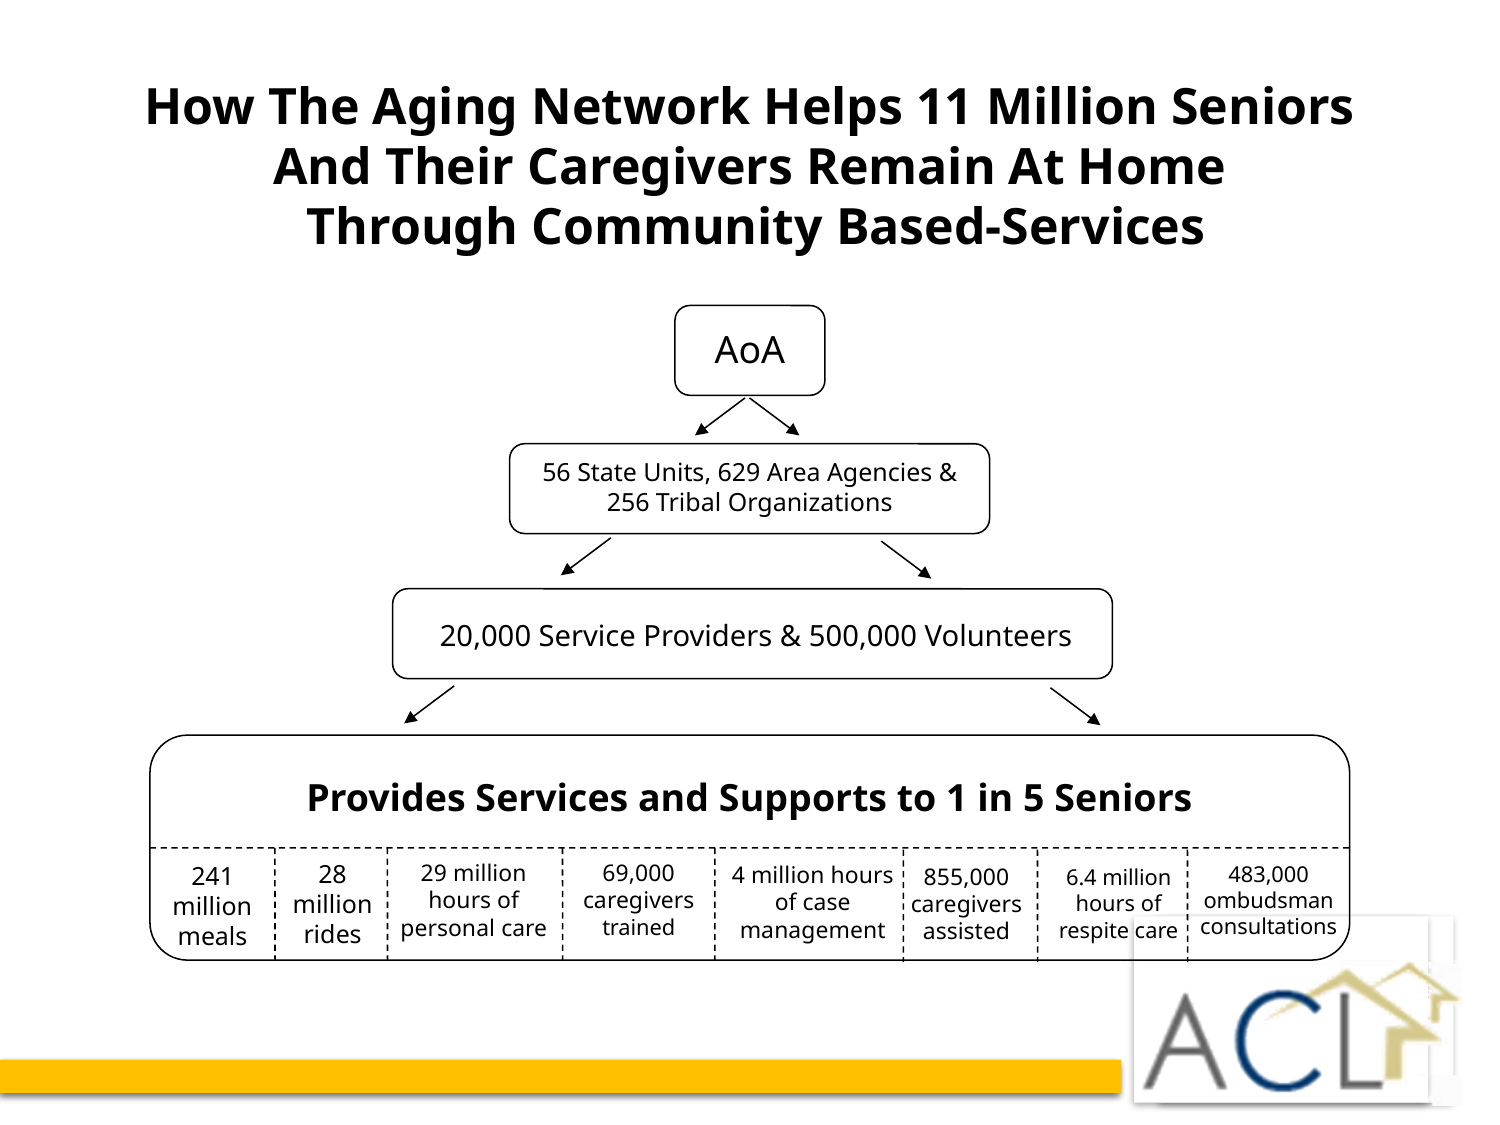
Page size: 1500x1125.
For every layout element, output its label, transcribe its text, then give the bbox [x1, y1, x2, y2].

text_box [112, 37, 1375, 163]
text_box [150, 735, 1349, 766]
text_box [404, 685, 455, 724]
text_box [175, 947, 1341, 961]
text_box 6.4 million hours of respite care [1025, 856, 1213, 950]
text_box 241 million meals [150, 853, 275, 958]
text_box AoA [687, 318, 813, 379]
picture [1121, 951, 1463, 1106]
text_box [749, 397, 800, 436]
text_box 29 million hours of personal care [380, 851, 562, 949]
text_box [1050, 687, 1101, 726]
text_box [881, 541, 932, 579]
text_box [392, 588, 1113, 679]
text_box 4 million hours of case management [708, 853, 918, 951]
text_box 69,000 caregivers trained [545, 851, 714, 948]
title How The Aging Network Helps 11 Million Seniors And Their Caregivers Remain At Home Through Community Based-Services [49, 82, 1463, 248]
text_box [149, 826, 1350, 924]
text_box [509, 450, 990, 534]
text_box [560, 537, 611, 576]
text_box 56 State Units, 629 Area Agencies & 256 Tribal Organizations [512, 448, 988, 524]
text_box [695, 397, 746, 436]
text_box [514, 443, 986, 448]
text_box 483,000 ombudsman consultations [1175, 853, 1363, 947]
text_box 855,000 caregivers assisted [879, 854, 1037, 952]
text_box [674, 305, 825, 396]
text_box 28 million rides [270, 851, 396, 956]
text_box Provides Services and Supports to 1 in 5 Seniors [149, 766, 1350, 826]
text_box 20,000 Service Providers & 500,000 Volunteers [399, 609, 1113, 660]
